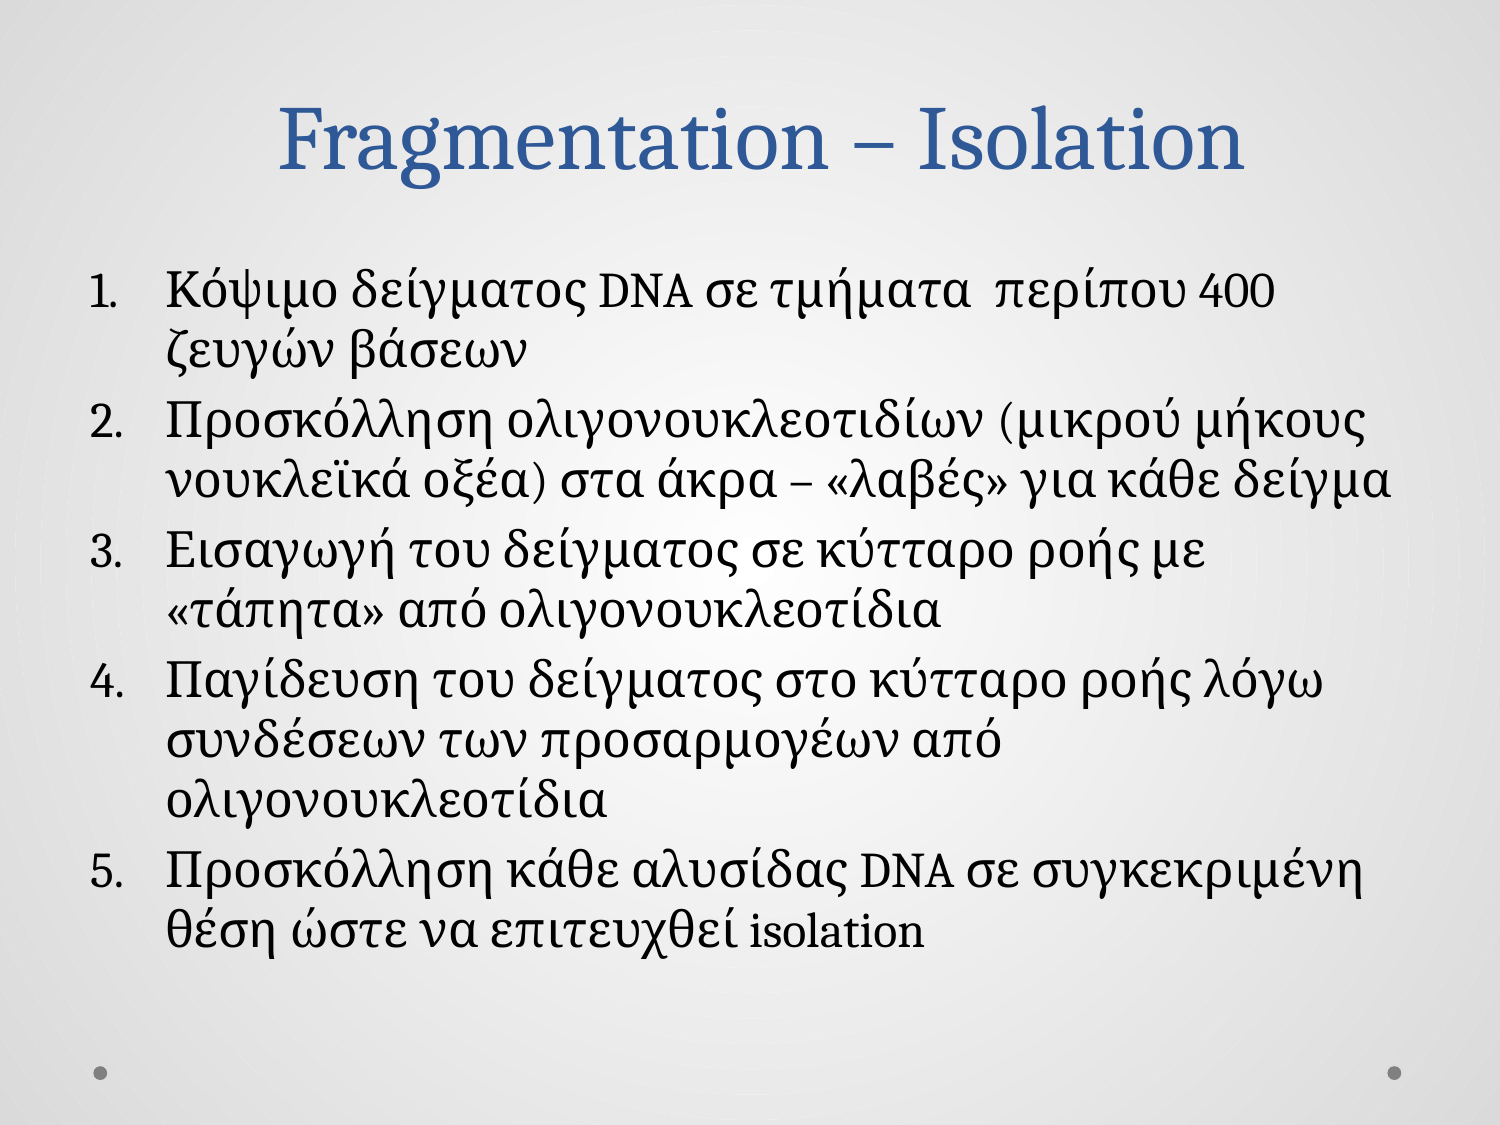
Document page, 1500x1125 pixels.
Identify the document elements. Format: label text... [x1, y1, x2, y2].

title Fragmentation – Isolation [75, 0, 1450, 196]
list Κόψιμο δείγματος DNA σε τμήματα περίπου 400 ζευγών βάσεων Προσκόλληση ολιγονουκλεοτιδίων (μικρού μήκους νουκλεϊκά οξέα) στα άκρα – «λαβές» για κάθε δείγμα Εισαγωγή του δείγματος σε κύτταρο ροής με «τάπητα» από ολιγονουκλεοτίδια Παγίδευση του δείγματος στο κύτταρο ροής λόγω συνδέσεων των προσαρμογέων από ολιγονουκλεοτίδια Προσκόλληση κάθε αλυσίδας DNA σε συγκεκριμένη θέση ώστε να επιτευχθεί isolation [75, 249, 1425, 1005]
